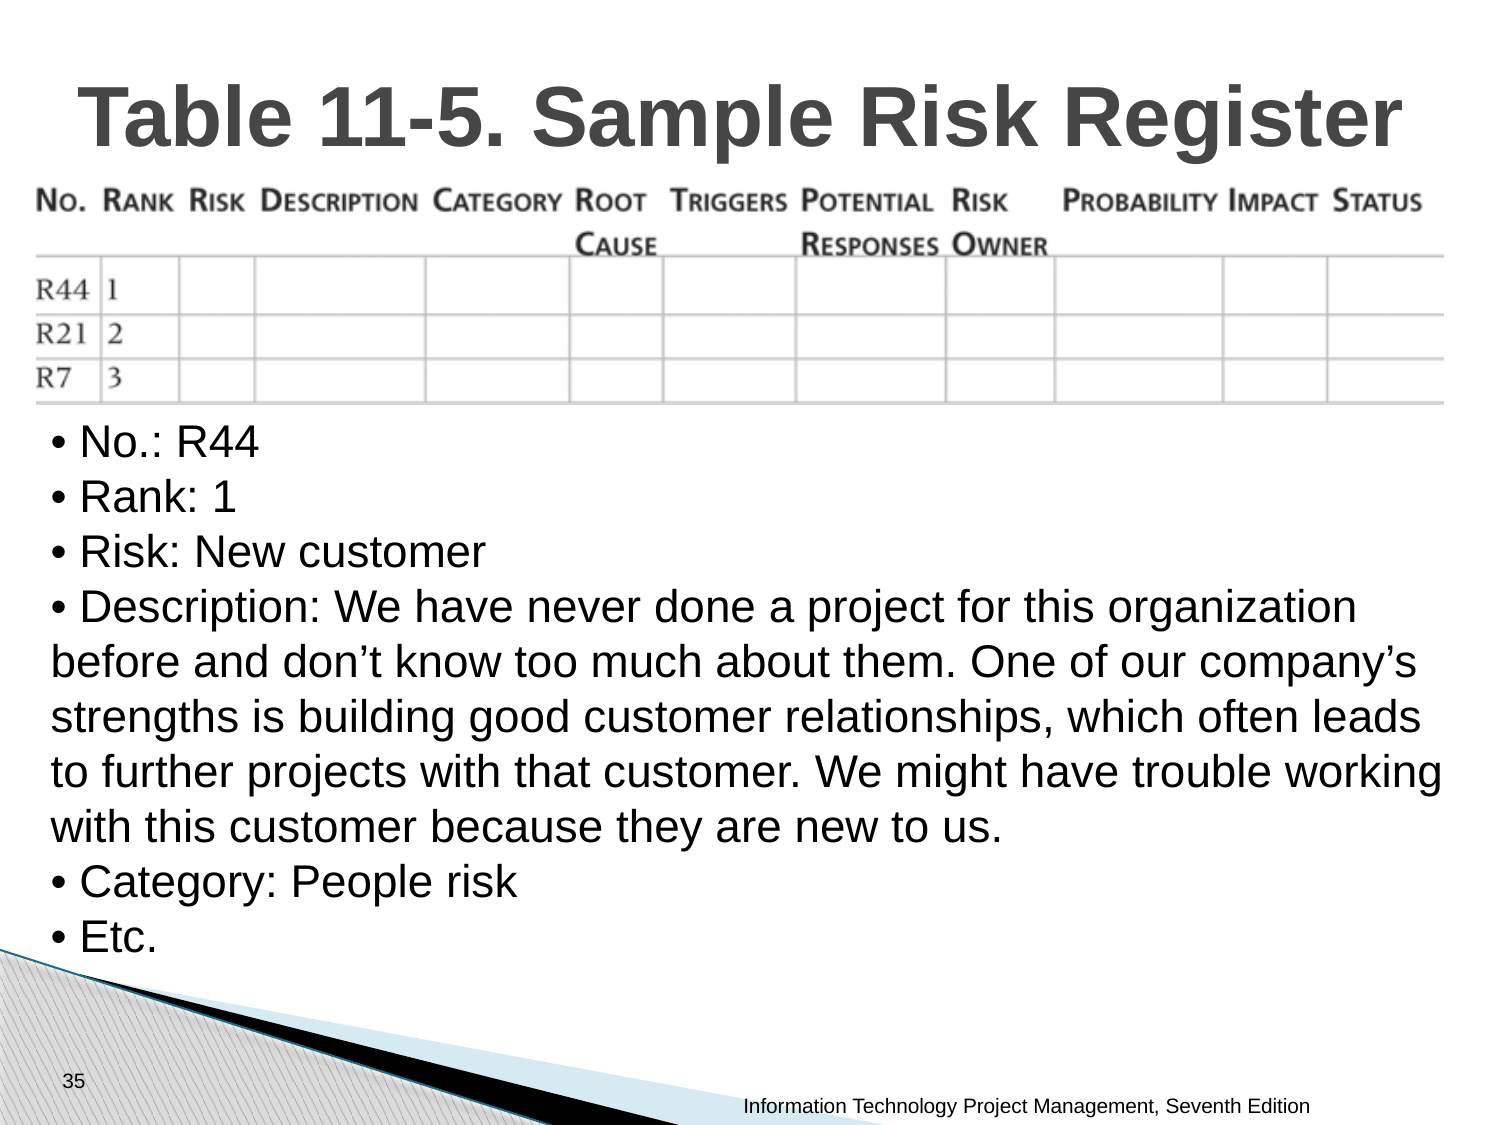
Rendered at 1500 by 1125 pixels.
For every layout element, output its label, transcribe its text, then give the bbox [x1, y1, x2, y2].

slide_number 35 [24, 1025, 100, 1100]
text_box • No.: R44 • Rank: 1 • Risk: New customer • Description: We have never done a project for this organization before and don’t know too much about them. One of our company’s strengths is building good customer relationships, which often leads to further projects with that customer. We might have trouble working with this customer because they are new to us. • Category: People risk • Etc. [35, 404, 1473, 970]
picture [35, 177, 1445, 405]
footer Information Technology Project Management, Seventh Edition [275, 1050, 1325, 1125]
title Table 11-5. Sample Risk Register [62, 37, 1438, 177]
